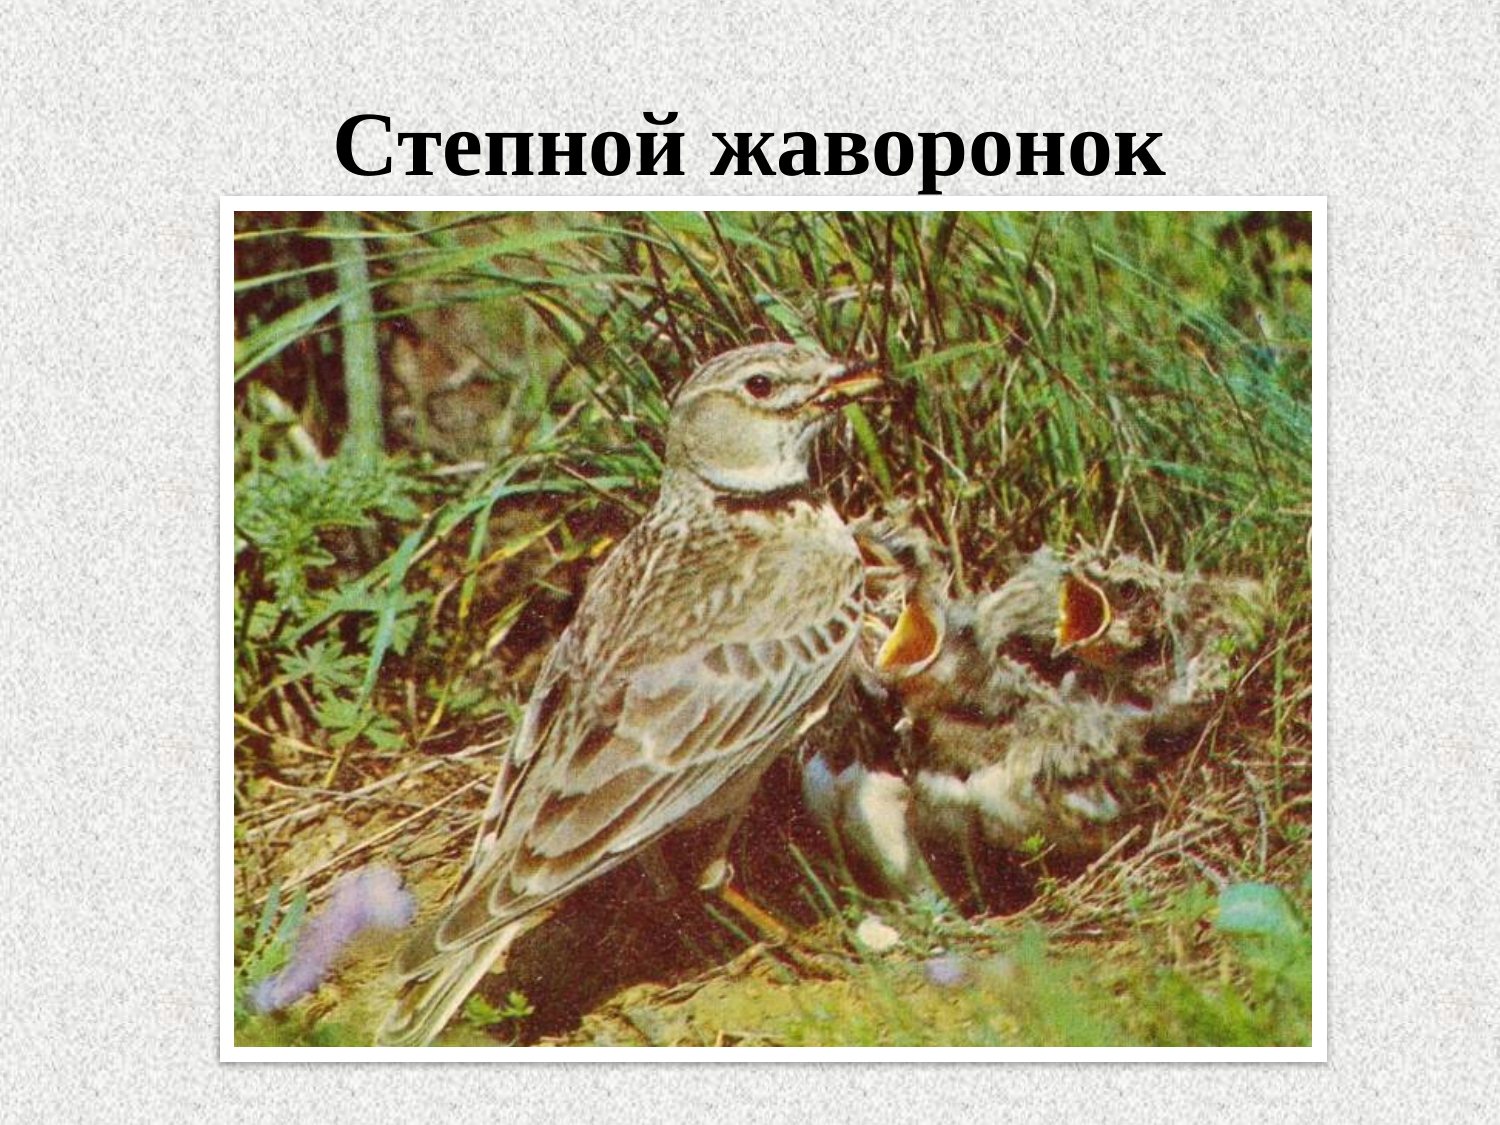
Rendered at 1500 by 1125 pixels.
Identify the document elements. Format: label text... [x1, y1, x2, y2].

picture [0, 0, 1500, 1125]
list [234, 210, 1313, 1048]
title Степной жаворонок [74, 44, 1426, 233]
